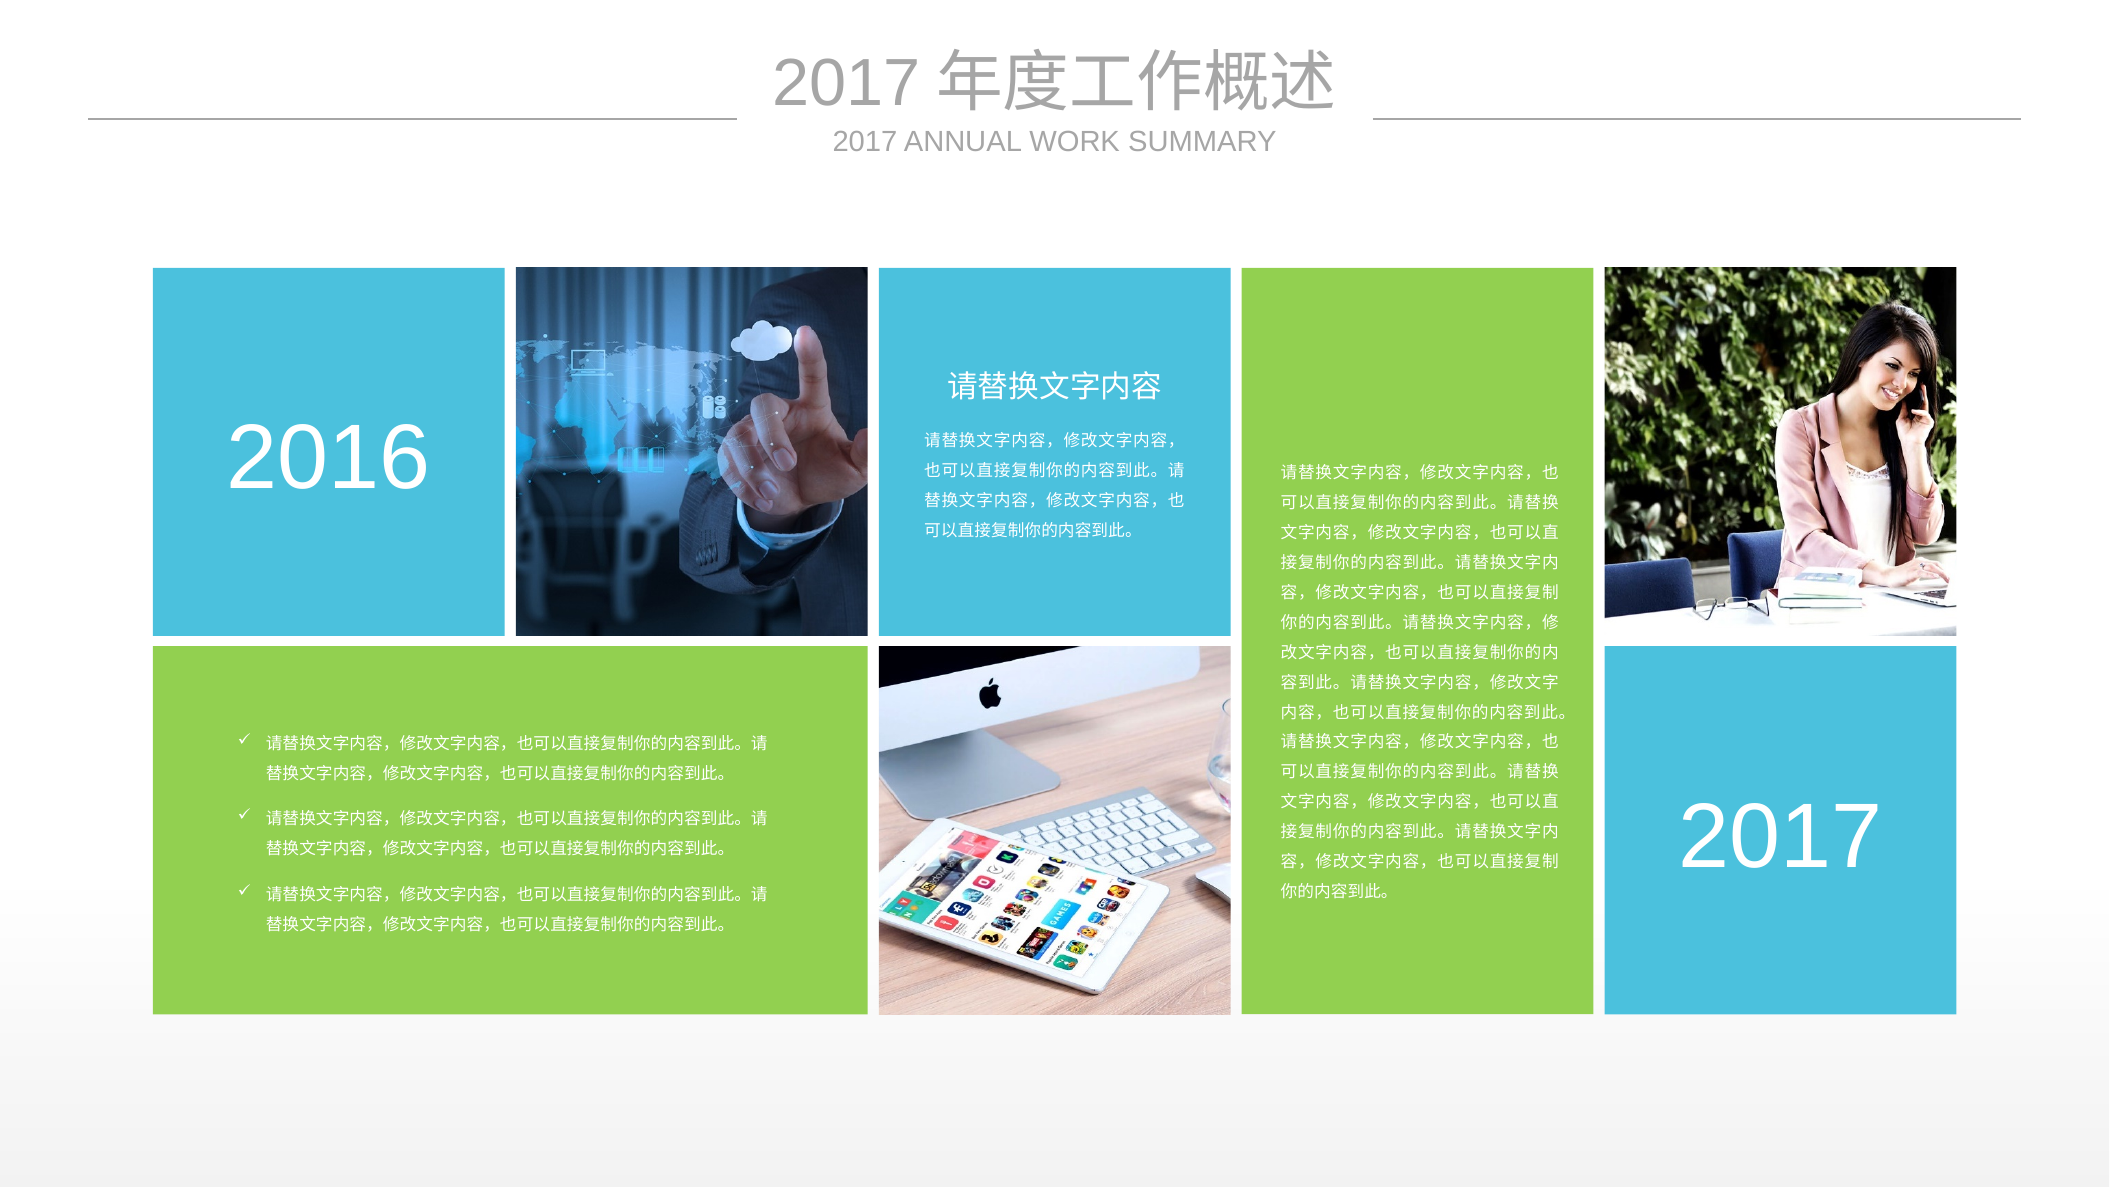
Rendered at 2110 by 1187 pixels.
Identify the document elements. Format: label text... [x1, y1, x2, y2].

text_box 请替换文字内容 [924, 366, 1186, 404]
text_box 2017年度工作概述 [730, 38, 1379, 119]
text_box [878, 267, 1232, 637]
text_box [152, 645, 869, 1015]
text_box [1604, 267, 1957, 637]
text_box [878, 645, 1232, 1015]
text_box [1241, 267, 1594, 1015]
text_box 请替换文字内容，修改文字内容，也可以直接复制你的内容到此。请替换文字内容，修改文字内容，也可以直接复制你的内容到此。 [924, 420, 1186, 541]
text_box 2017 [1604, 645, 1957, 1015]
text_box 请替换文字内容，修改文字内容，也可以直接复制你的内容到此。请替换文字内容，修改文字内容，也可以直接复制你的内容到此。 请替换文字内容，修改文字内容，也可以直接复制你的内容到此。请替换文字内容，修改文字内容，也可以直接复制你的内容到此。 请替换文字内容，修改文字内容，也可以直接复制你的内容到此。请替换文字内容，修改文字内容，也可以直接复制你的内容到此。 [237, 722, 775, 934]
text_box 请替换文字内容，修改文字内容，也可以直接复制你的内容到此。请替换文字内容，修改文字内容，也可以直接复制你的内容到此。请替换文字内容，修改文字内容，也可以直接复制你的内容到此。请替换文字内容，修改文字内容，也可以直接复制你的内容到此。请替换文字内容，修改文字内容，也可以直接复制你的内容到此。请替换文字内容，修改文字内容，也可以直接复制你的内容到此。请替换文字内容，修改文字内容，也可以直接复制你的内容到此。请替换文字内容，修改文字内容，也可以直接复制你的内容到此。 [1280, 451, 1560, 902]
text_box [515, 267, 869, 637]
text_box 2017 ANNUAL WORK SUMMARY [824, 122, 1285, 158]
text_box 2016 [152, 267, 506, 637]
